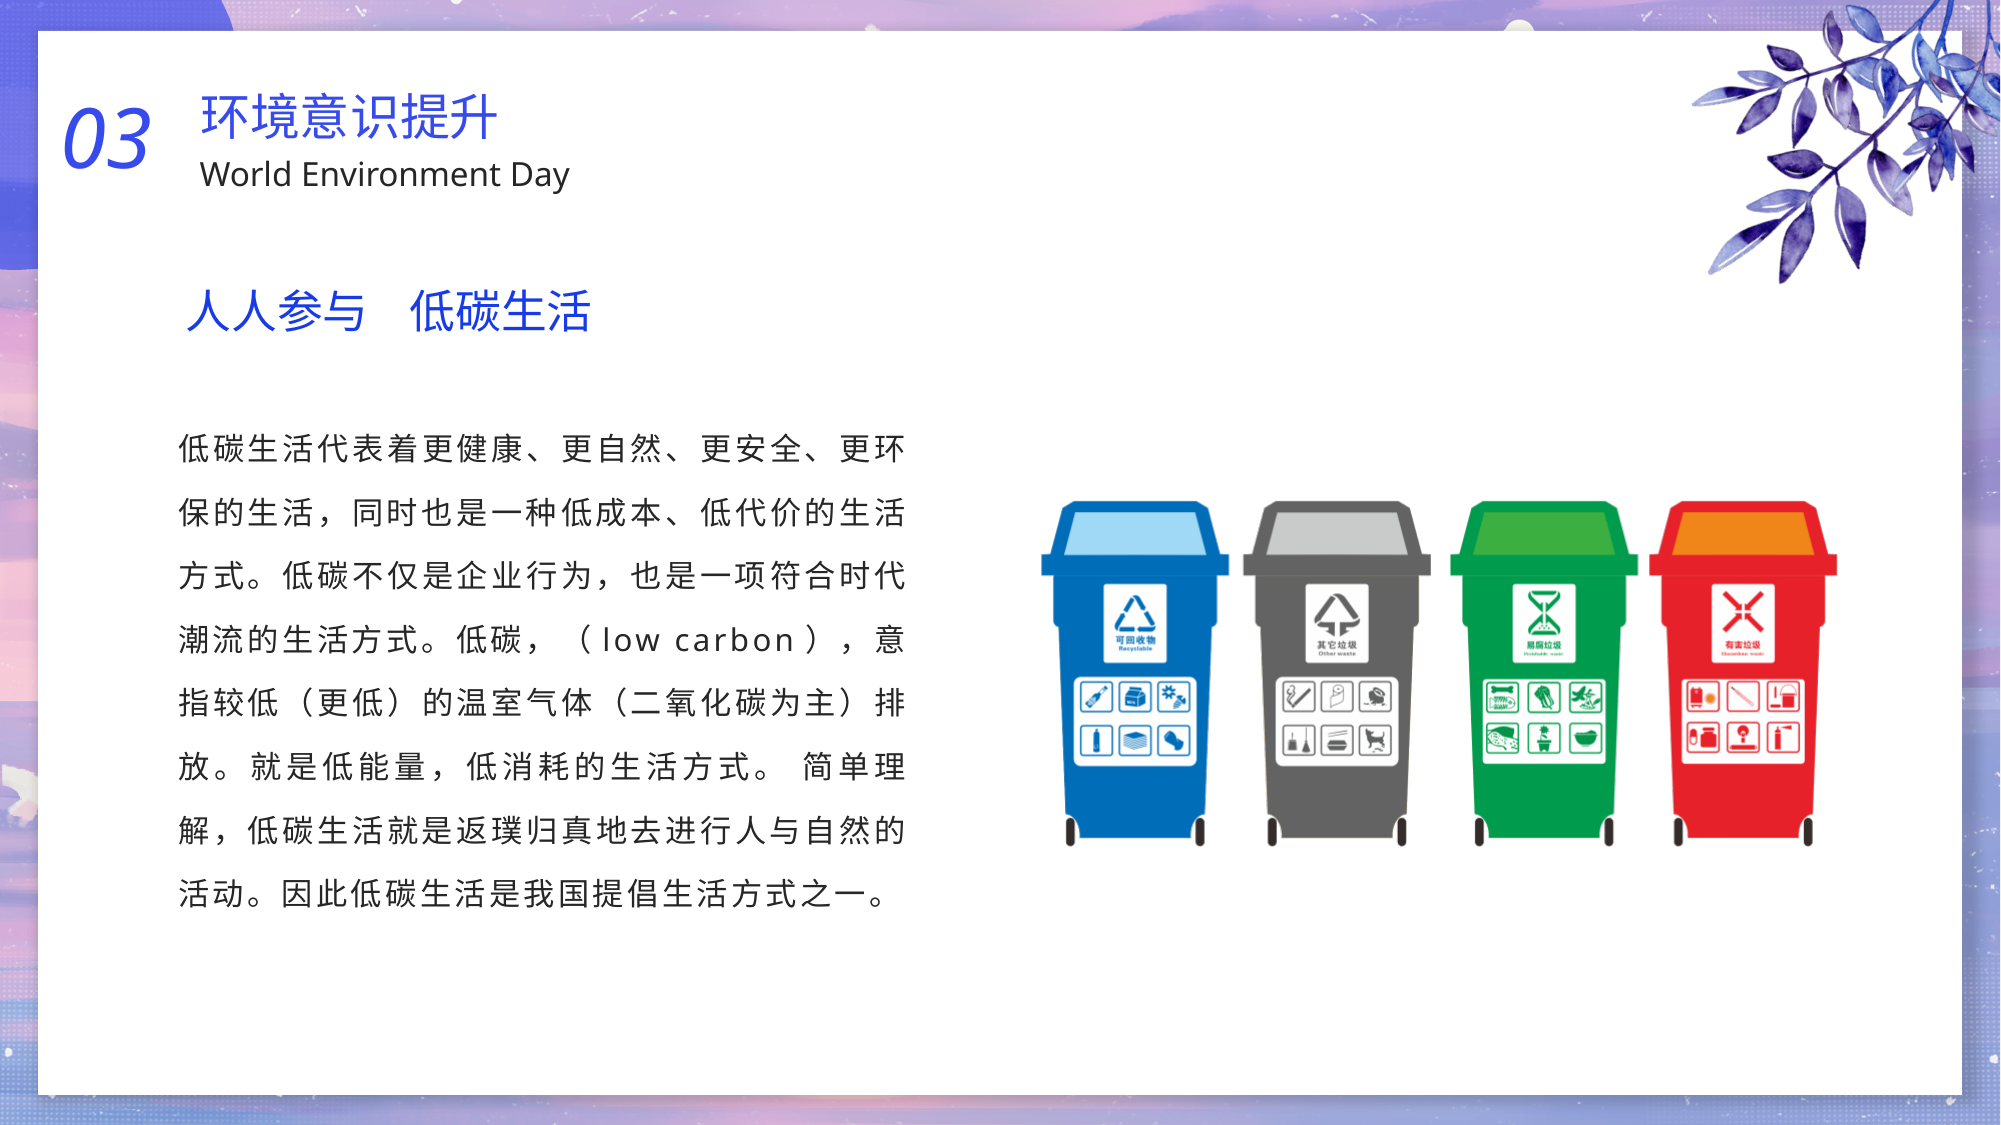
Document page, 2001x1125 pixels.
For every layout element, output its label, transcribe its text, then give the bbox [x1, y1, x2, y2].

picture [0, 0, 2001, 1125]
text_box 低碳生活代表着更健康、更自然、更安全、更环保的生活，同时也是一种低成本、低代价的生活方式。低碳不仅是企业行为，也是一项符合时代潮流的生活方式。低碳，（low carbon），意指较低（更低）的温室气体（二氧化碳为主）排放。就是低能量，低消耗的生活方式。 简单理解，低碳生活就是返璞归真地去进行人与自然的活动。因此低碳生活是我国提倡生活方式之一。 [149, 395, 924, 730]
text_box 人人参与 低碳生活 [170, 278, 634, 351]
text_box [40, 77, 729, 202]
